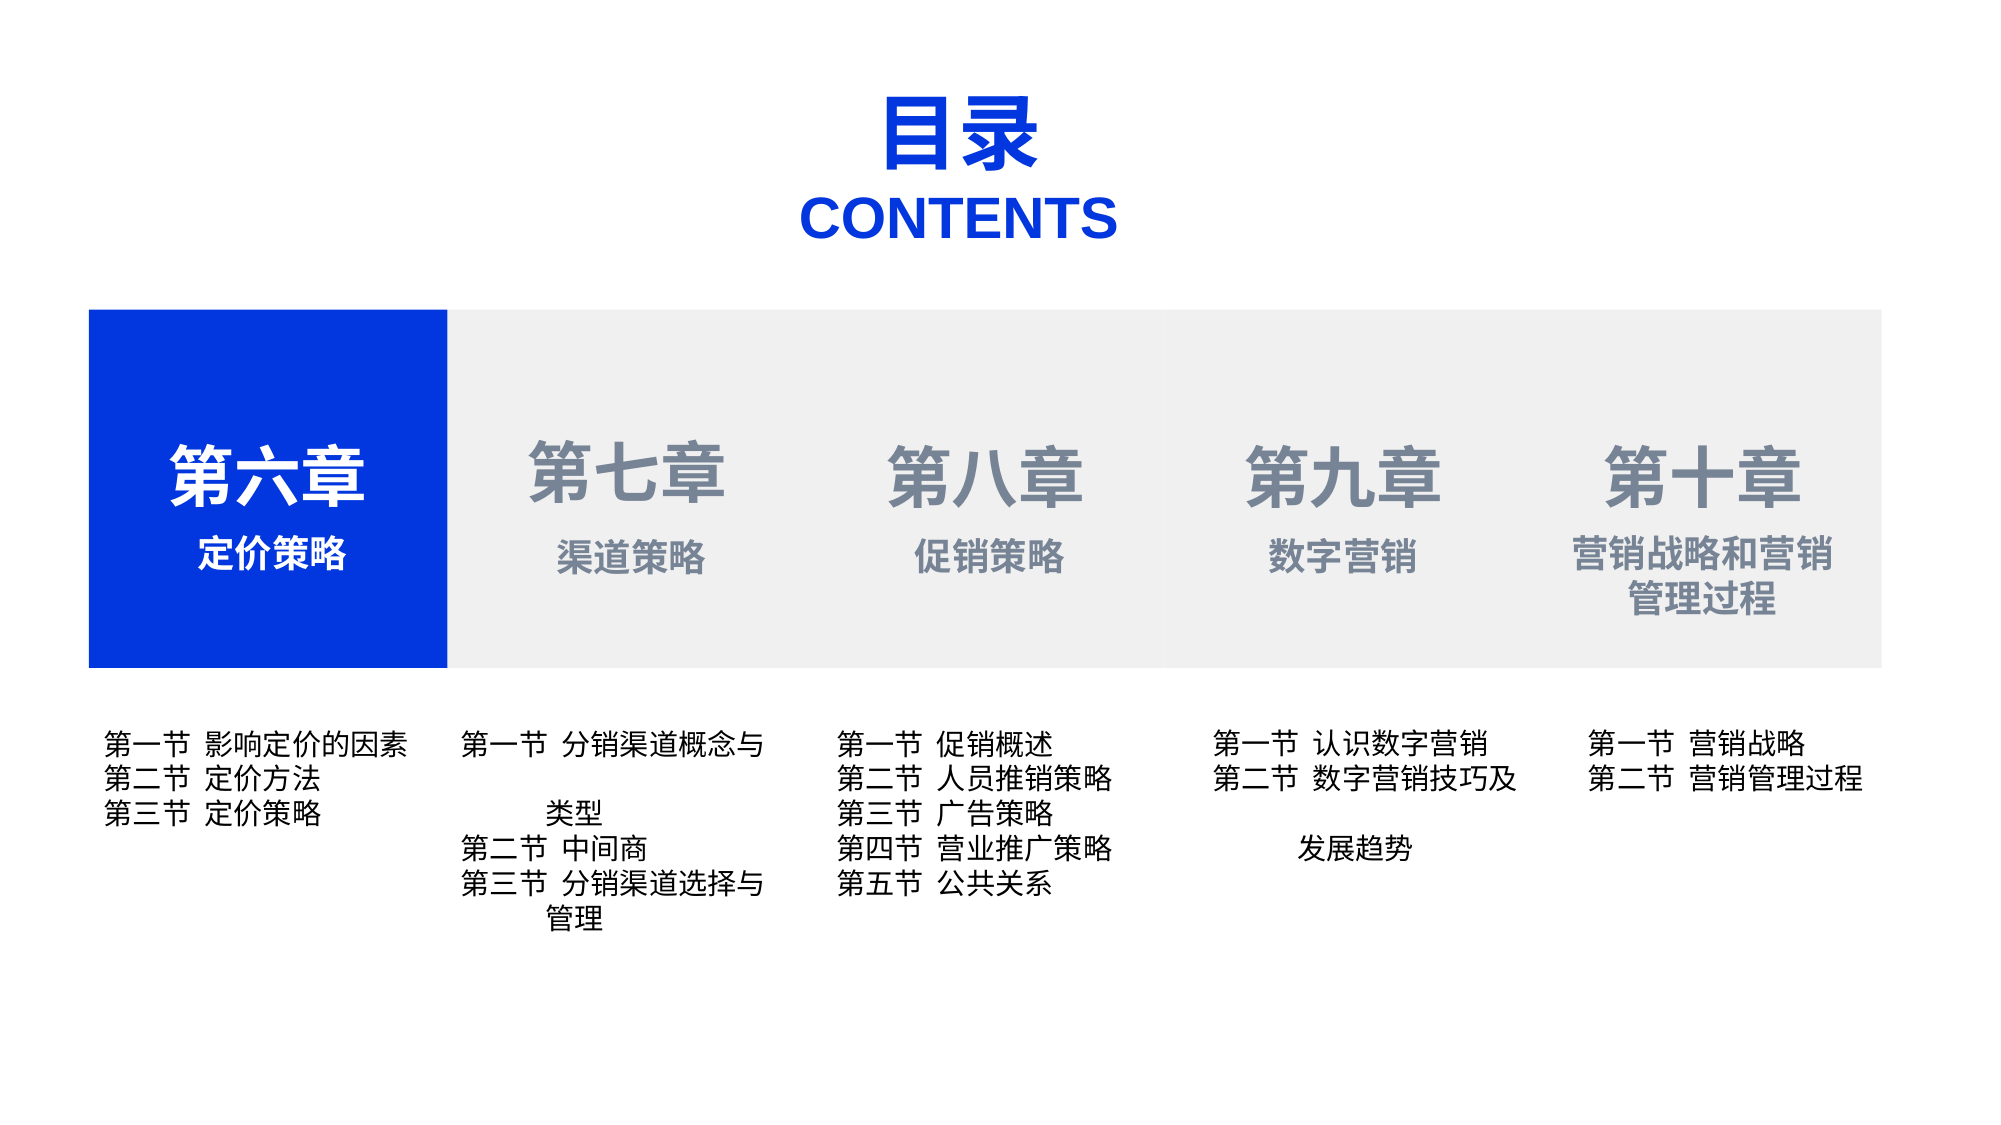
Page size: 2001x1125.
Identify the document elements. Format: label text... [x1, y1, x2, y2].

text_box [88, 308, 448, 669]
text_box 第十章 [1587, 428, 1819, 524]
text_box [1166, 308, 1522, 669]
text_box 第一节 分销渠道概念与 类型 第二节 中间商 第三节 分销渠道选择与 管理 [445, 718, 803, 943]
text_box 第六章 [152, 427, 383, 523]
text_box 定价策略 [156, 522, 388, 584]
text_box 第七章 [511, 423, 742, 519]
text_box 第一节 促销概述 第二节 人员推销策略 第三节 广告策略 第四节 营业推广策略 第五节 公共关系 [821, 718, 1179, 908]
text_box [805, 308, 1166, 669]
text_box 渠道策略 [540, 525, 722, 587]
text_box 第一节 影响定价的因素 第二节 定价方法 第三节 定价策略 [88, 718, 445, 838]
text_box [1227, 427, 1460, 586]
text_box 目录 CONTENTS [783, 71, 1135, 258]
text_box 第八章 [870, 428, 1101, 524]
text_box 促销策略 [899, 524, 1081, 586]
text_box 营销战略和营销管理过程 [1551, 522, 1854, 640]
text_box [448, 308, 805, 669]
text_box 第一节 认识数字营销 第二节 数字营销技巧及 发展趋势 [1197, 718, 1555, 873]
text_box [1522, 308, 1883, 669]
text_box 第一节 营销战略 第二节 营销管理过程 [1573, 717, 1949, 803]
